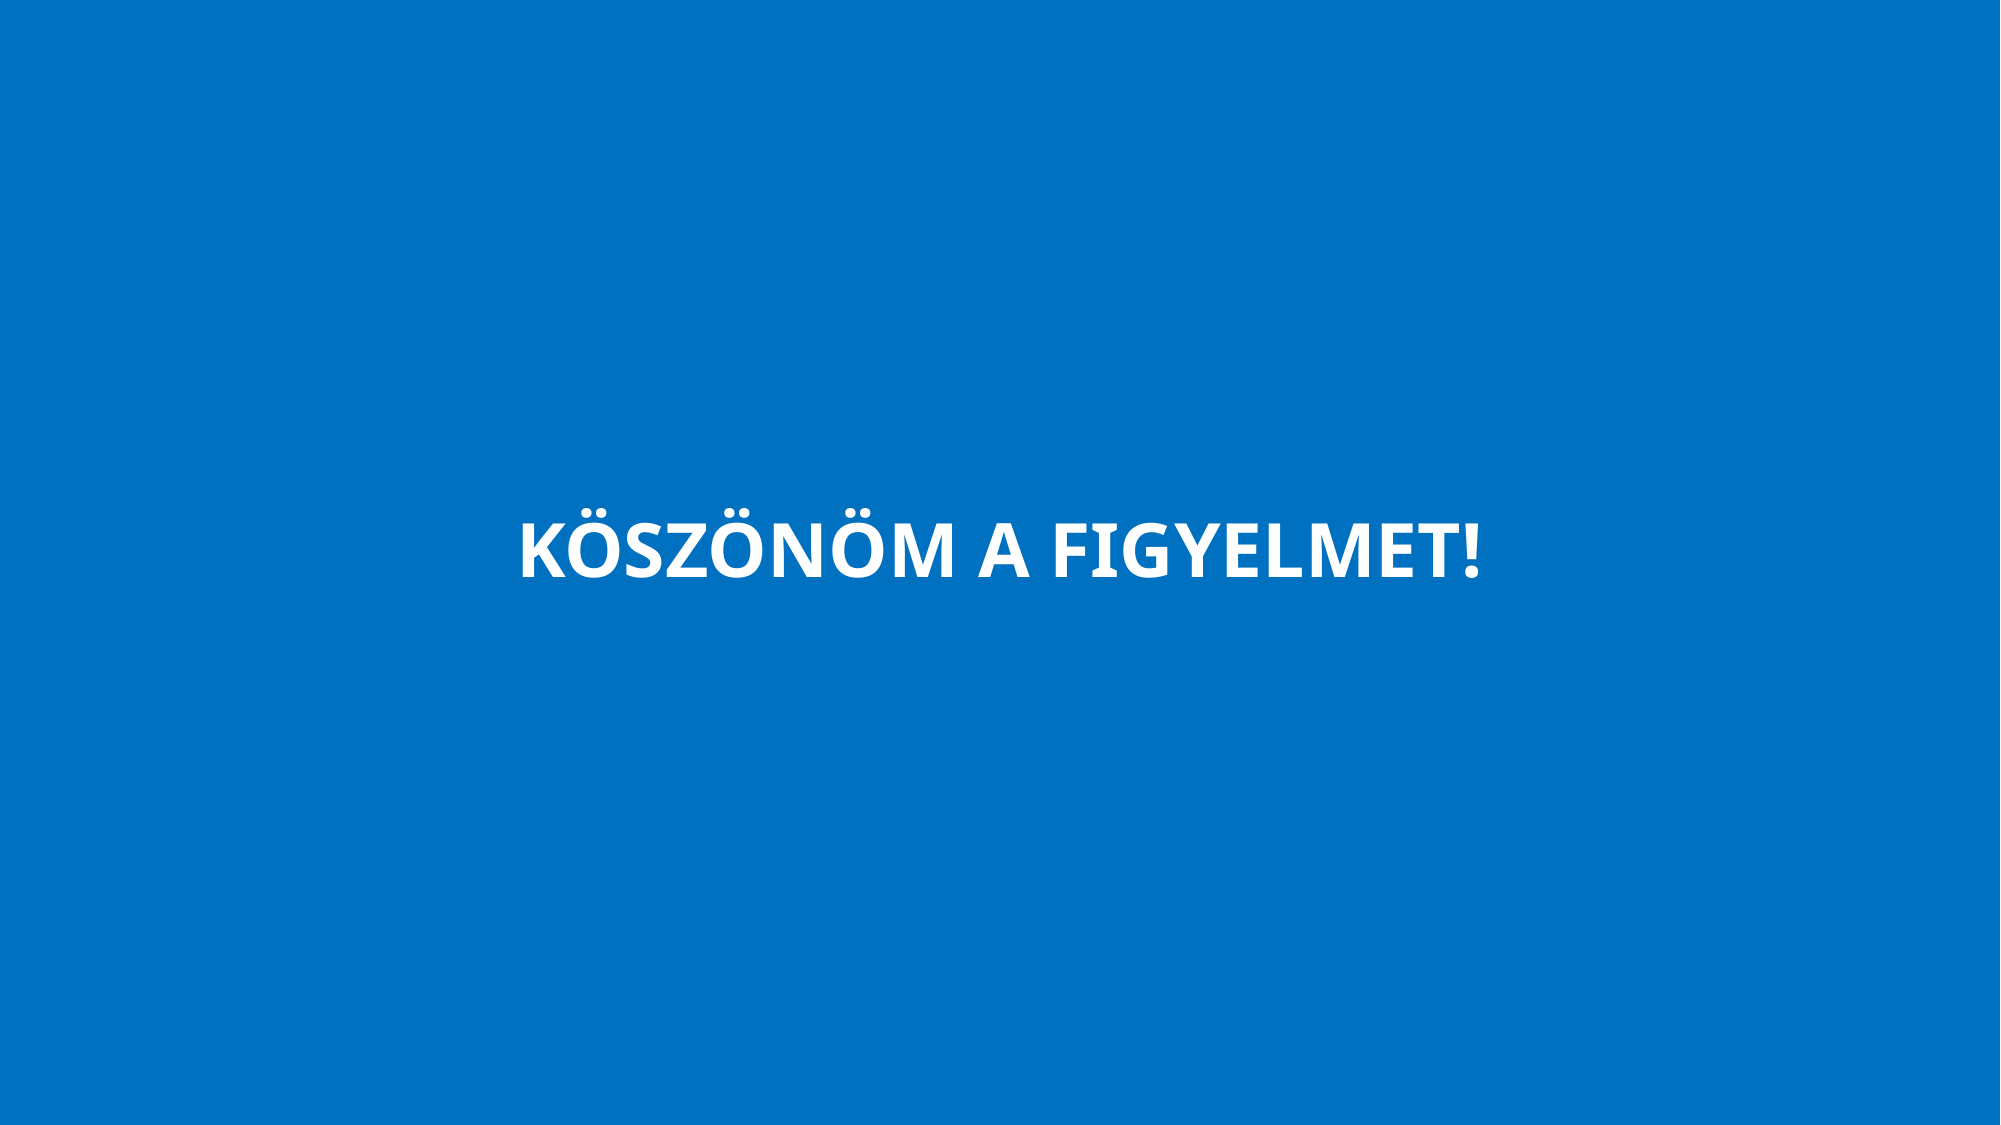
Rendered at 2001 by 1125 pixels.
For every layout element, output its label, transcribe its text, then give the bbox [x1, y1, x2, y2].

title Köszönöm a figyelmet! [362, 412, 1638, 600]
